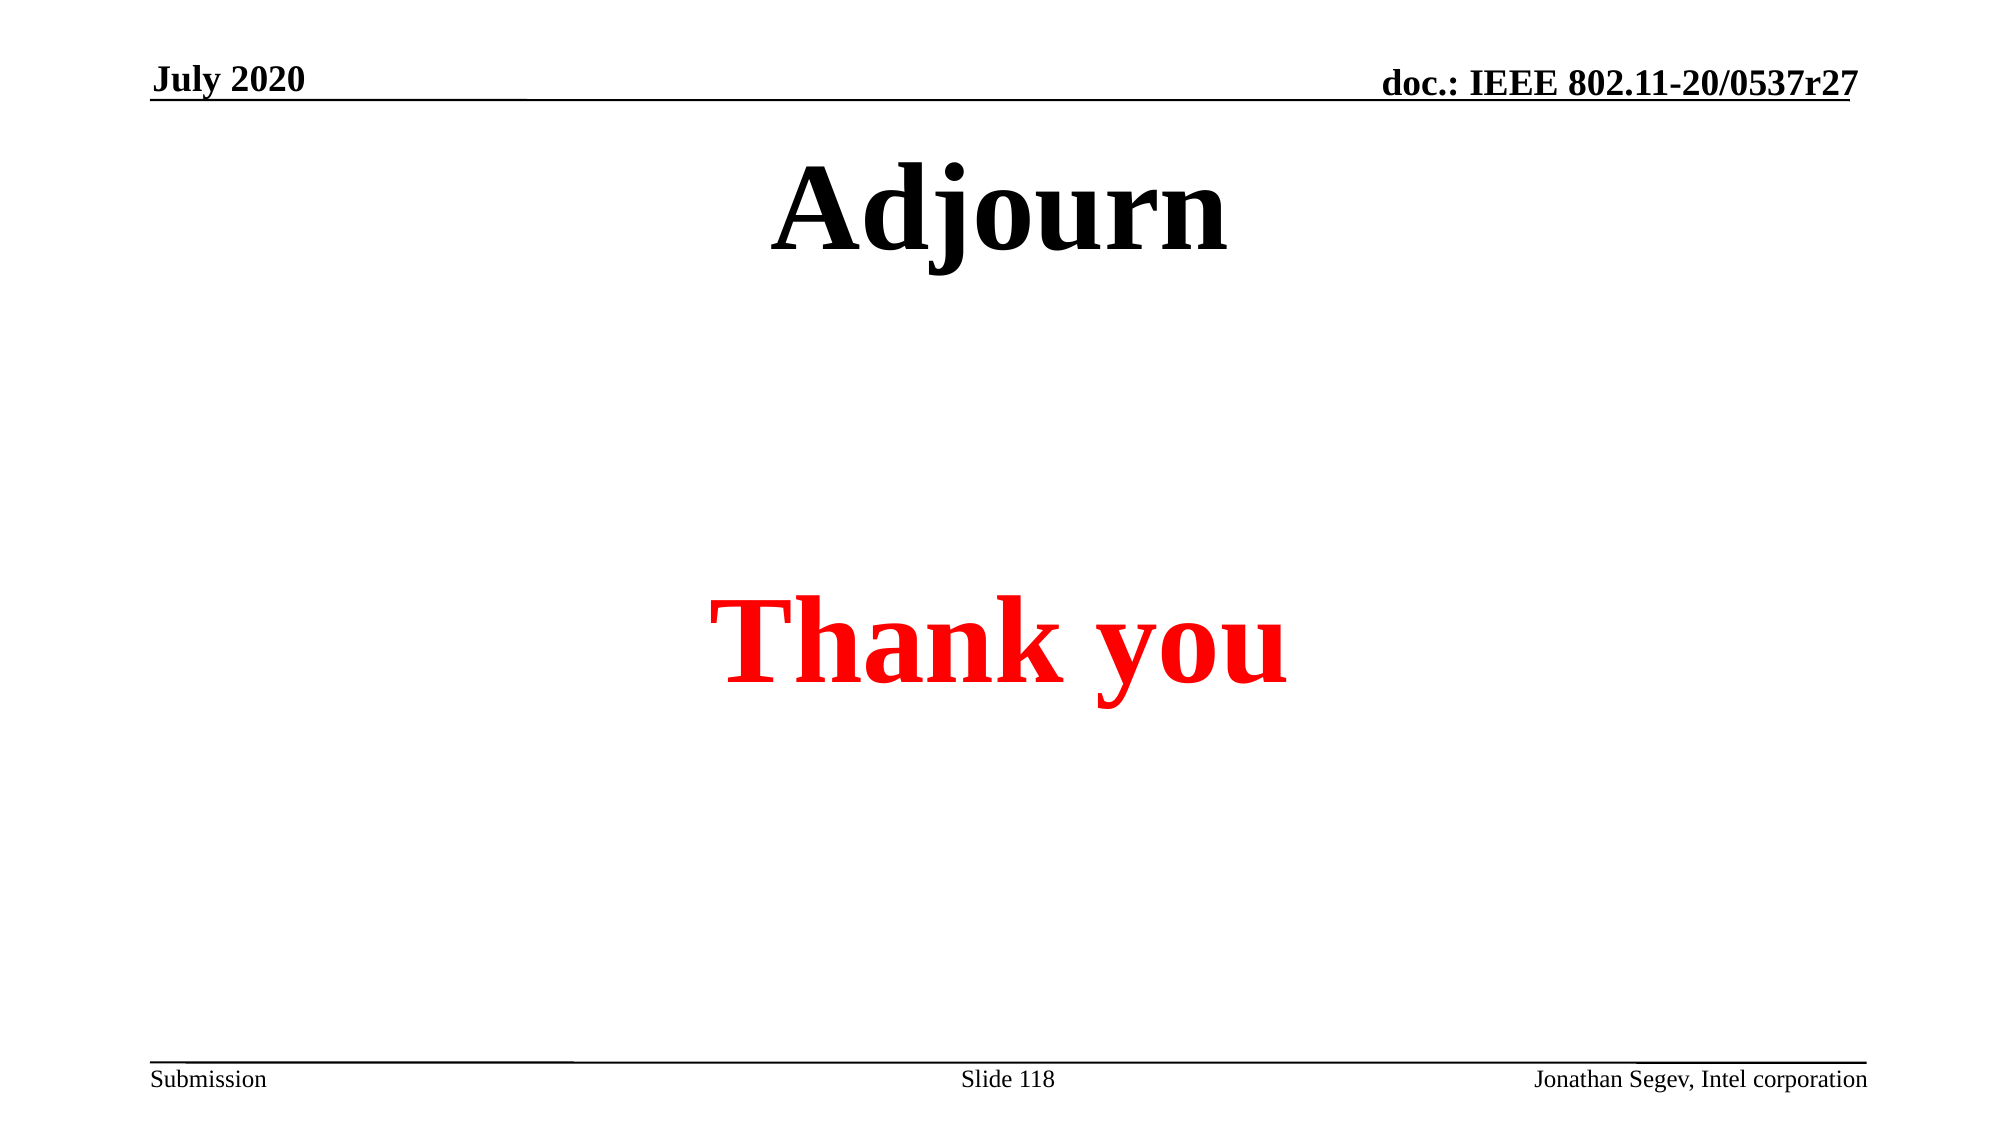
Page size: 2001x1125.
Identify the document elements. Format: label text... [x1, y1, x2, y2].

list Thank you [149, 324, 1850, 1000]
title Adjourn [149, 112, 1850, 288]
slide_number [152, 54, 563, 100]
footer Jonathan Segev, Intel corporation [1171, 1061, 1869, 1093]
slide_number Slide 118 [950, 1061, 1067, 1123]
